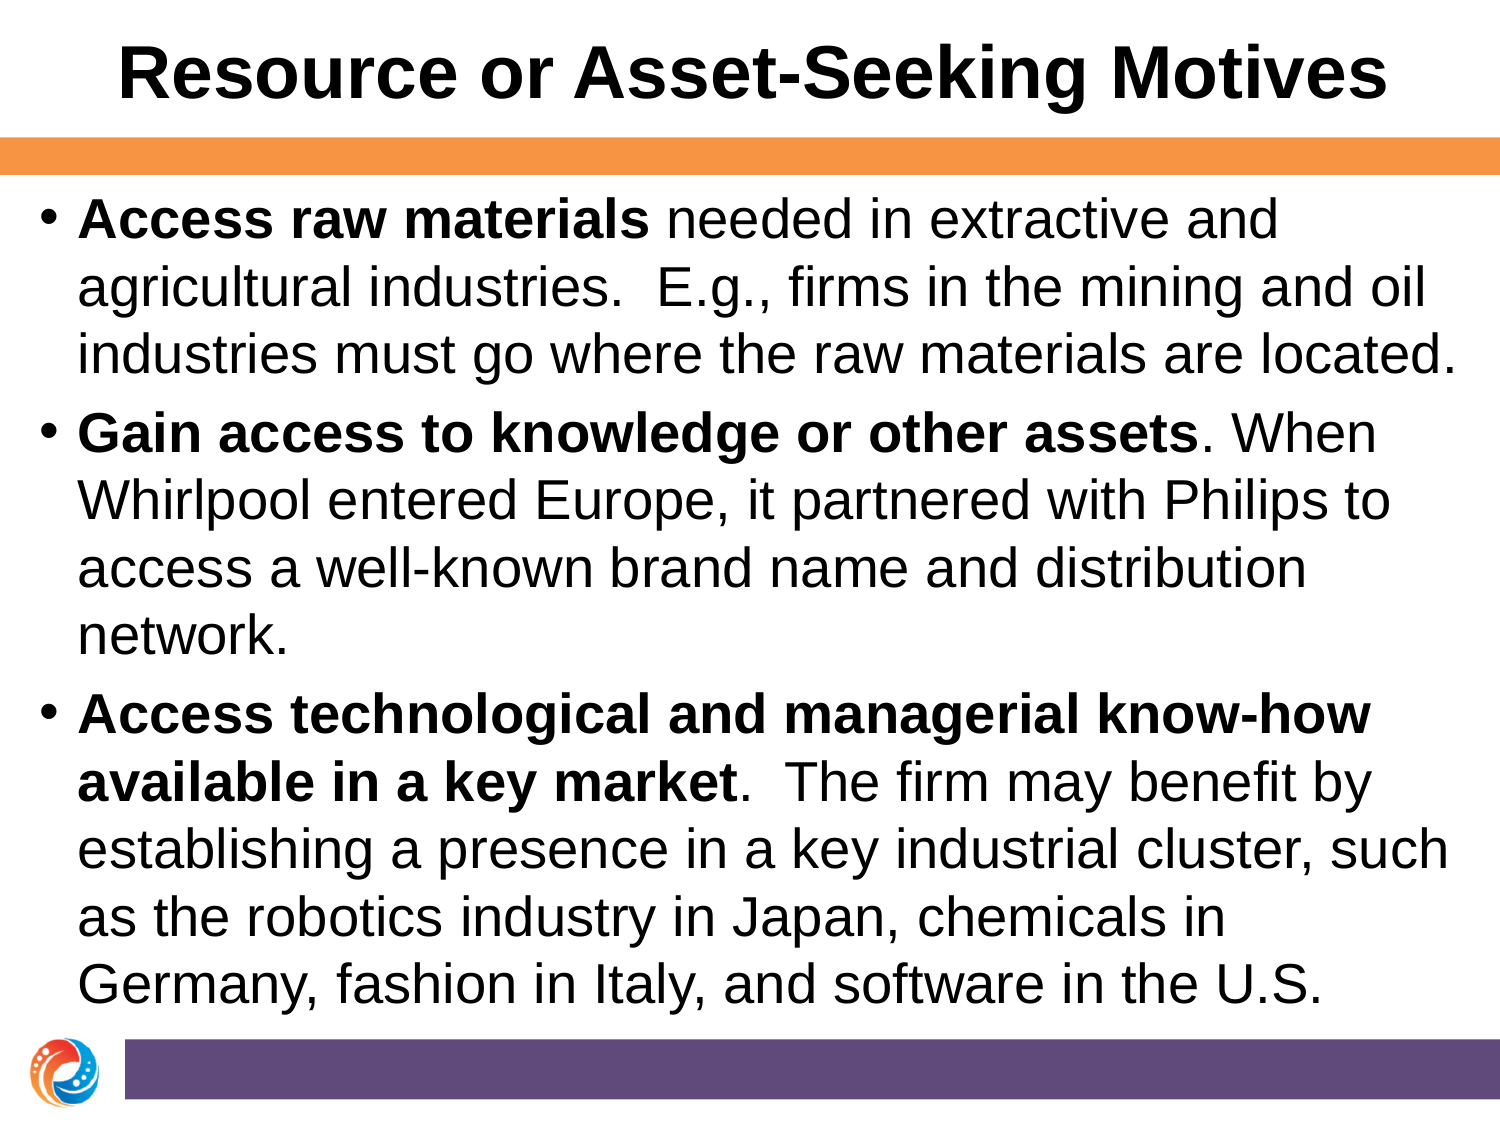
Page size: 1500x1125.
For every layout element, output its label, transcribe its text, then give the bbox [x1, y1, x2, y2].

text_box [125, 1039, 1500, 1100]
picture [23, 1032, 105, 1111]
text_box [0, 135, 1500, 177]
footer Copyright © 2014 Pearson Education [512, 1042, 988, 1103]
subtitle Access raw materials needed in extractive and agricultural industries. E.g., firms in the mining and oil industries must go where the raw materials are located. Gain access to knowledge or other assets. When Whirlpool entered Europe, it partnered with Philips to access a well-known brand name and distribution network. Access technological and managerial know-how available in a key market. The firm may benefit by establishing a presence in a key industrial cluster, such as the robotics industry in Japan, chemicals in Germany, fashion in Italy, and software in the U.S. [24, 177, 1476, 1001]
title Resource or Asset-Seeking Motives [59, 0, 1448, 135]
